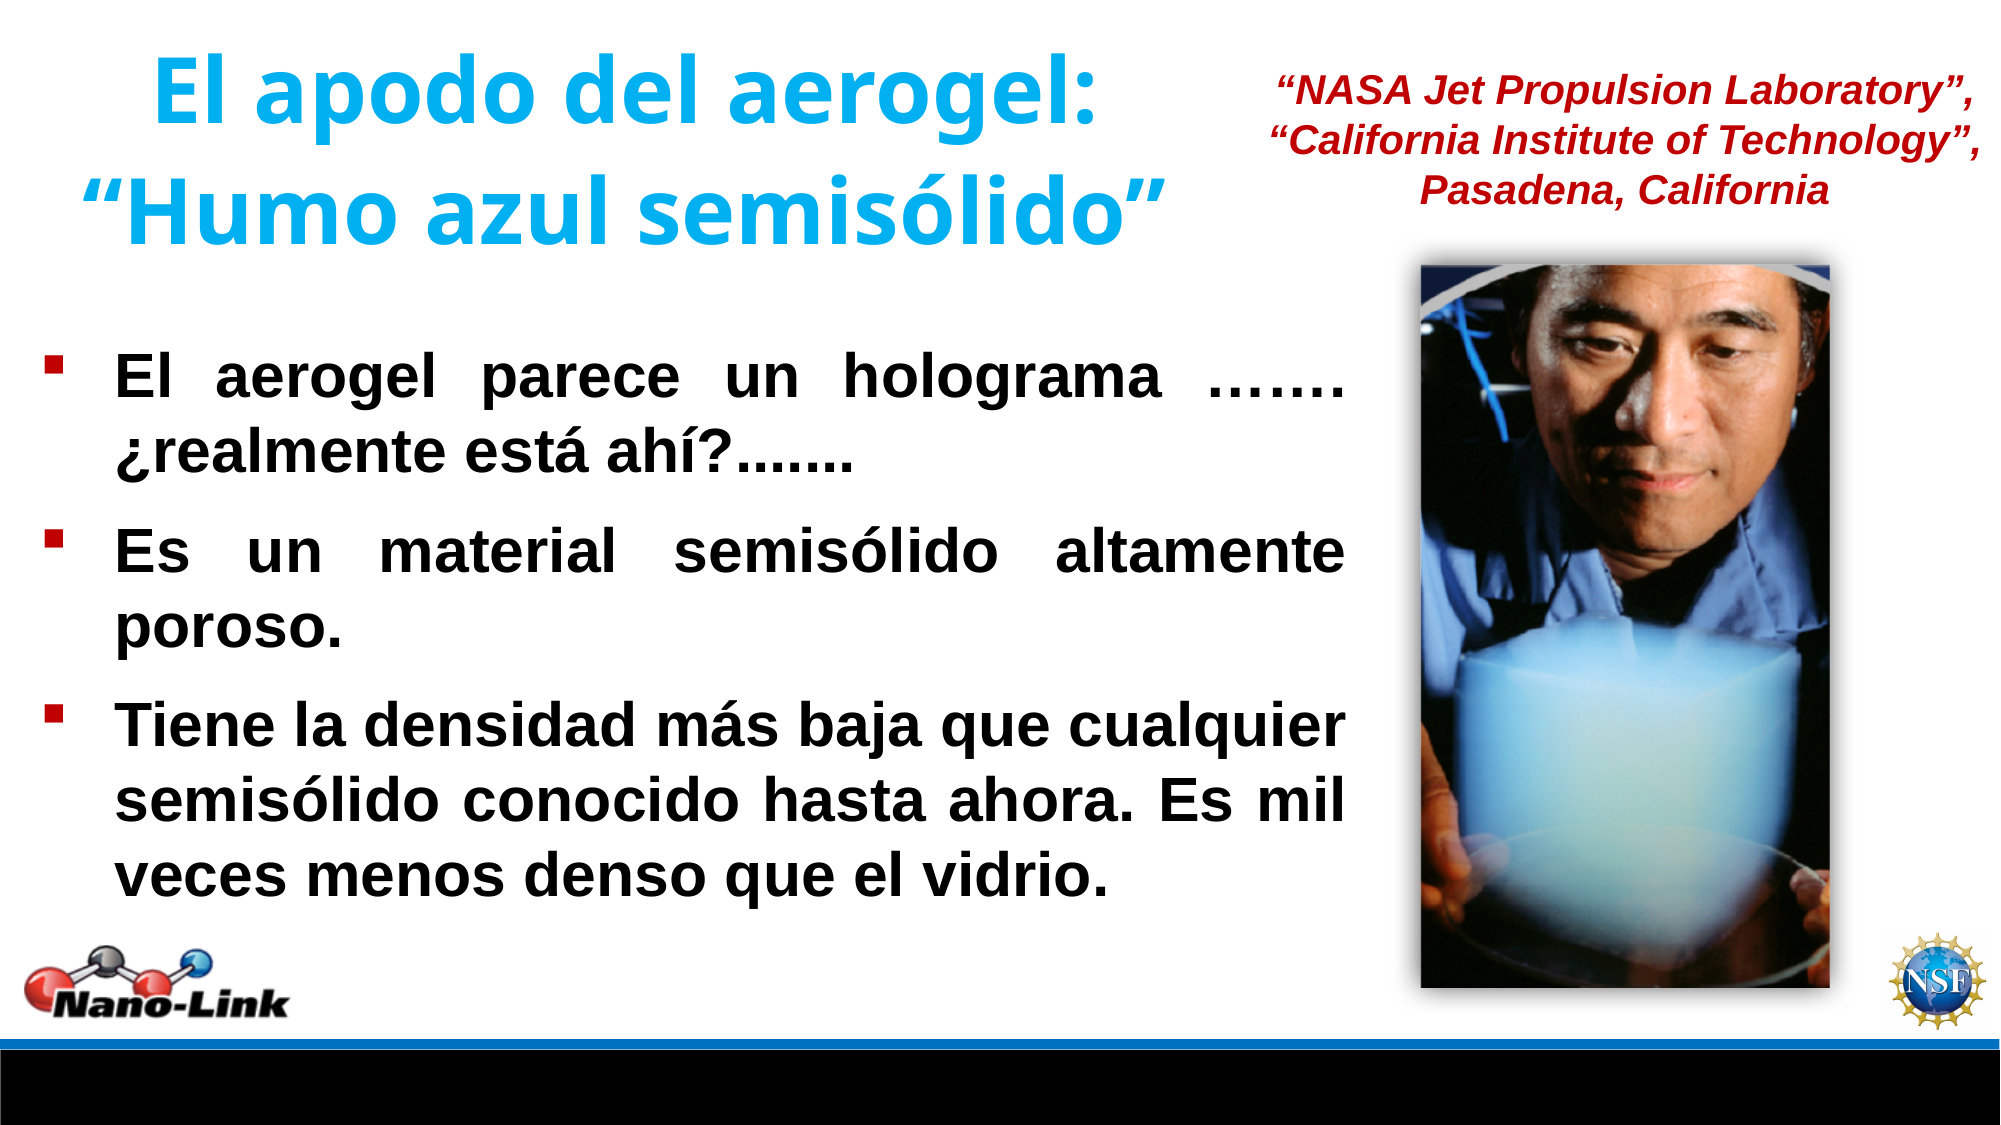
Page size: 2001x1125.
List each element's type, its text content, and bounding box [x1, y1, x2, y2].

text_box “NASA Jet Propulsion Laboratory”, “California Institute of Technology”, Pasadena, California [1249, 55, 2000, 221]
picture [1263, 266, 1987, 988]
picture [16, 935, 305, 1032]
picture [1886, 931, 1988, 1032]
text_box El apodo del aerogel: “Humo azul semisólido” [0, 0, 1250, 285]
text_box El aerogel parece un holograma …….¿realmente está ahí?....... Es un material semisólido altamente poroso. Tiene la densidad más baja que cualquier semisólido conocido hasta ahora. Es mil veces menos denso que el vidrio. [24, 327, 1363, 917]
